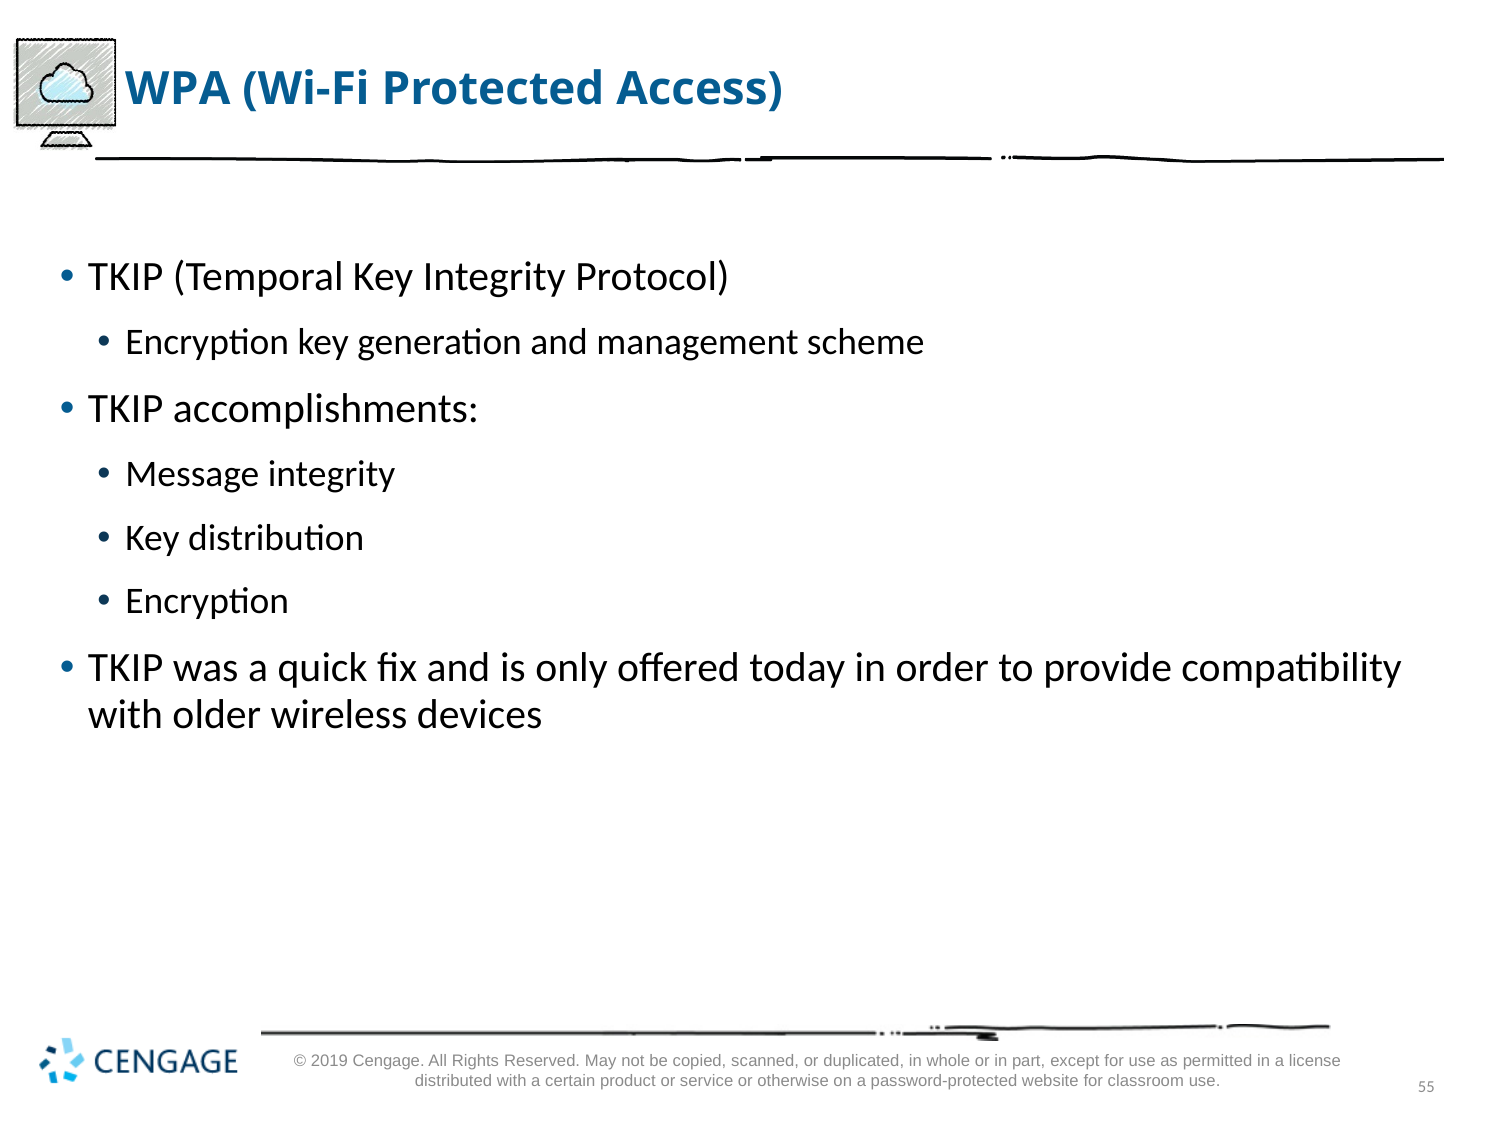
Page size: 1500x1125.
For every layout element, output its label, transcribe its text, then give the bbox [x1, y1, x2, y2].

list T K I P (Temporal Key Integrity Protocol) Encryption key generation and management scheme T K I P accomplishments: Message integrity Key distribution Encryption T K I P was a quick fix and is only offered today in order to provide compatibility with older wireless devices [59, 252, 1441, 744]
picture [95, 155, 1444, 163]
picture [19, 1024, 250, 1096]
picture [13, 36, 117, 151]
footer © 2019 Cengage. All Rights Reserved. May not be copied, scanned, or duplicated, in whole or in part, except for use as permitted in a license distributed with a certain product or service or otherwise on a password-protected website for classroom use. [262, 1050, 1375, 1091]
picture [261, 1024, 1331, 1041]
title W P A (Wi-Fi Protected Access) [125, 66, 1442, 116]
